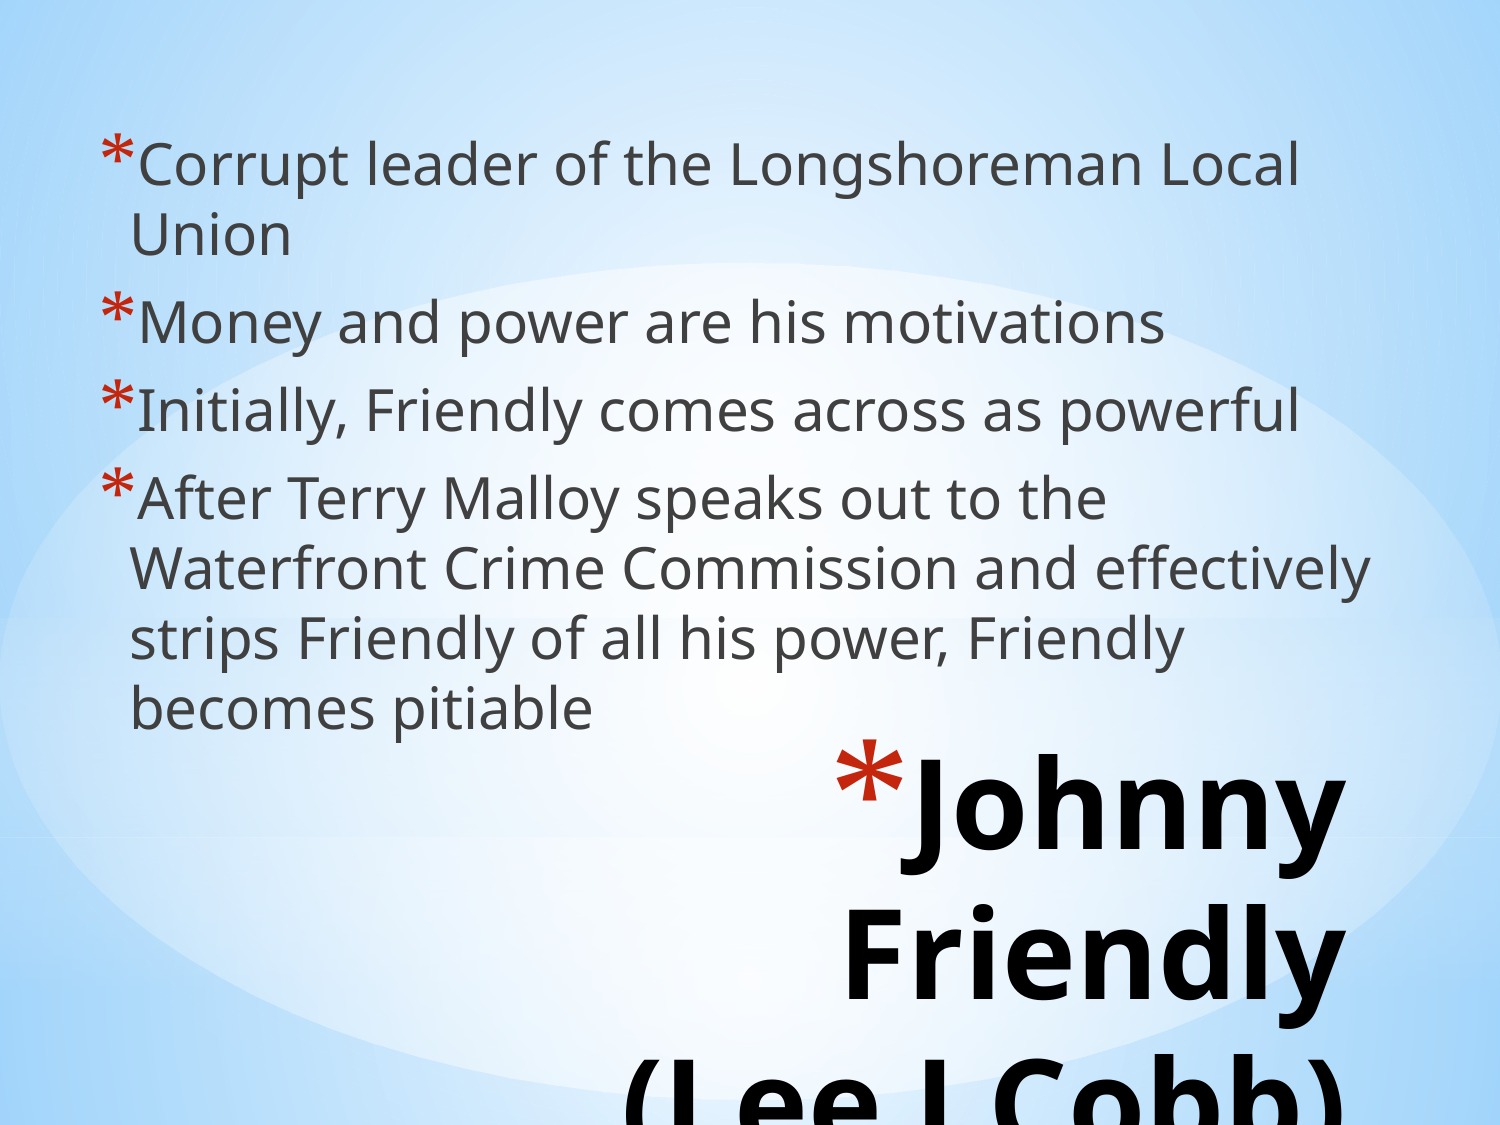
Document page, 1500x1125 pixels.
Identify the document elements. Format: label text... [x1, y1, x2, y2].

list Corrupt leader of the Longshoreman Local Union Money and power are his motivations Initially, Friendly comes across as powerful After Terry Malloy speaks out to the Waterfront Crime Commission and effectively strips Friendly of all his power, Friendly becomes pitiable [76, 120, 1412, 690]
title Johnny Friendly (Lee J Cobb) [294, 717, 1363, 905]
